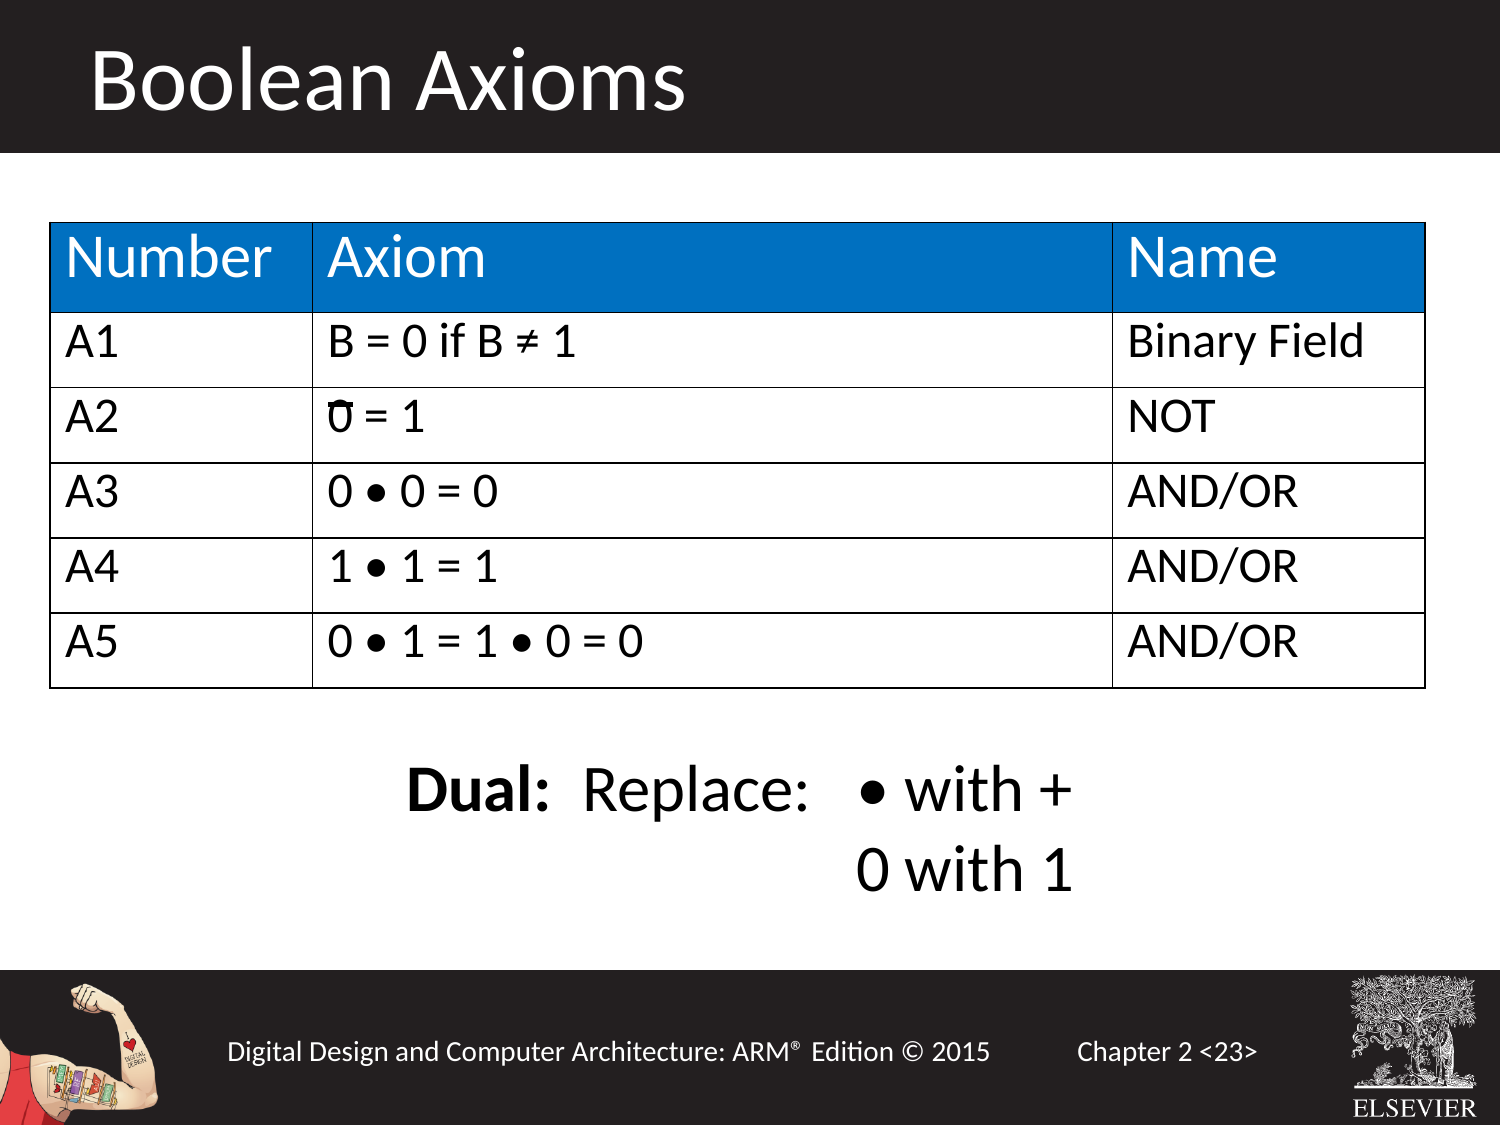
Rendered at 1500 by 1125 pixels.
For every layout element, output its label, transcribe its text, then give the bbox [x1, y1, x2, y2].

picture [0, 979, 163, 1125]
table_cell AND/OR [1113, 464, 1424, 537]
table_cell 0 • 1 = 1 • 0 = 0 [313, 614, 1112, 687]
table_cell AND/OR [1113, 539, 1424, 612]
text_box Boolean Axioms [75, 11, 1375, 136]
table_cell 1 • 1 = 1 [313, 539, 1112, 612]
text_box Dual: Replace: • with + 0 with 1 [391, 737, 1103, 913]
table_cell 0 • 0 = 0 [313, 464, 1112, 537]
table_cell A1 [51, 313, 312, 387]
table_cell A4 [51, 539, 312, 612]
table_cell A5 [51, 614, 312, 687]
table_cell Binary Field [1113, 313, 1424, 387]
table_cell 0 = 1 [313, 388, 1112, 462]
table_header Number [51, 223, 312, 312]
table_cell AND/OR [1113, 614, 1424, 687]
table_cell A2 [51, 388, 312, 462]
table_cell B = 0 if B ≠ 1 [313, 313, 1112, 387]
table_header Axiom [313, 223, 1112, 312]
table_header Name [1113, 223, 1424, 312]
table_cell NOT [1113, 388, 1424, 462]
picture [1350, 974, 1477, 1117]
table_cell A3 [51, 464, 312, 537]
